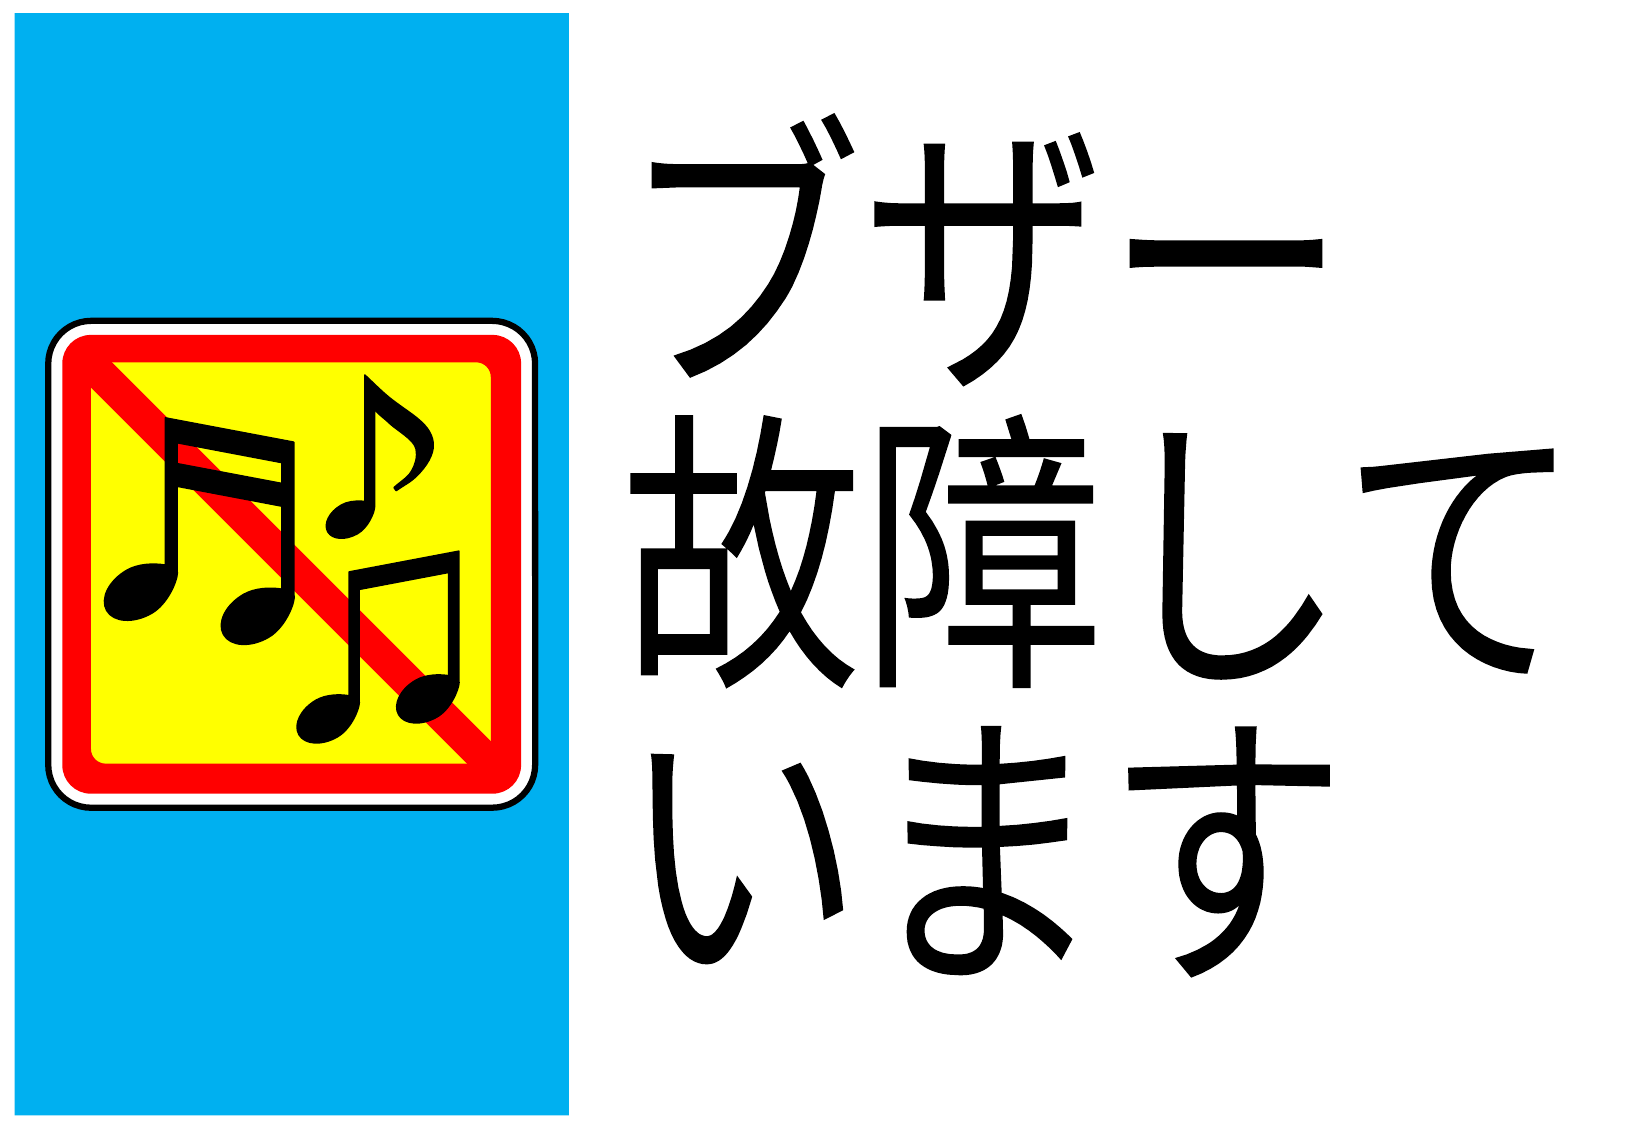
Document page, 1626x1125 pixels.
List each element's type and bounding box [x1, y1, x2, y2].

text_box [47, 320, 536, 808]
text_box [12, 11, 571, 1118]
